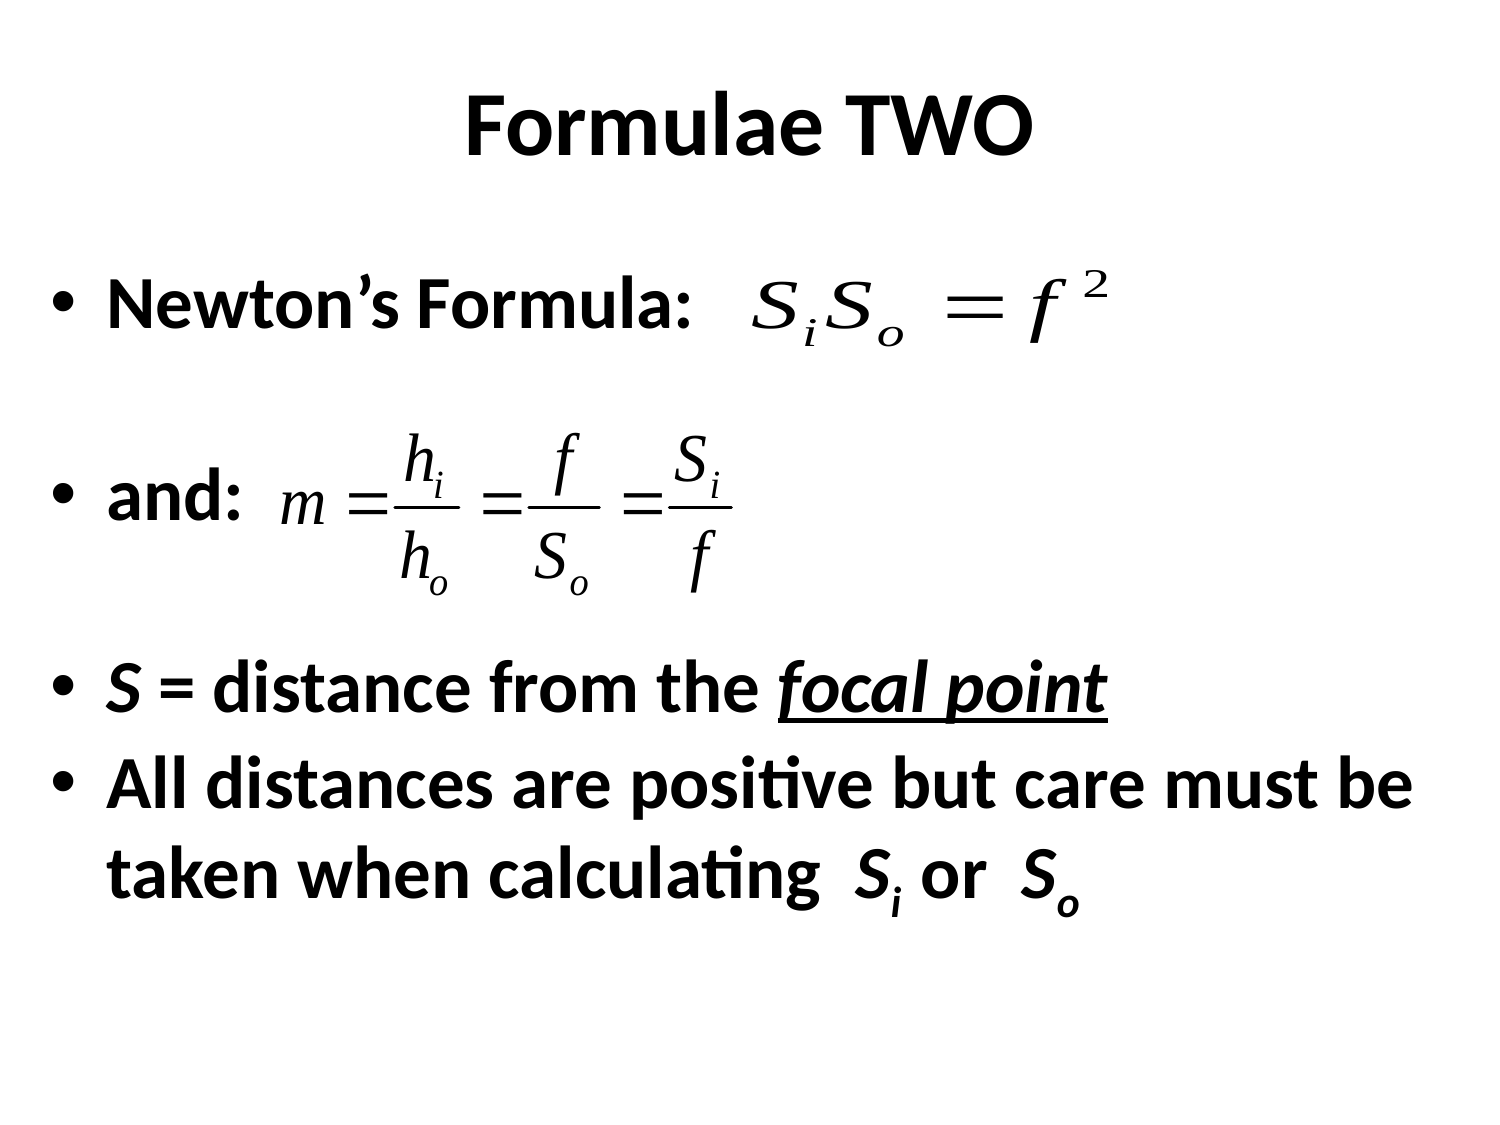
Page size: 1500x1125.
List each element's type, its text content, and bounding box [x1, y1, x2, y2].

list Newton’s Formula: and: S = distance from the focal point All distances are positive but care must be taken when calculating Si or So [35, 256, 1454, 950]
text_box Formulae TWO [74, 24, 1425, 213]
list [269, 415, 748, 611]
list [735, 252, 1126, 365]
